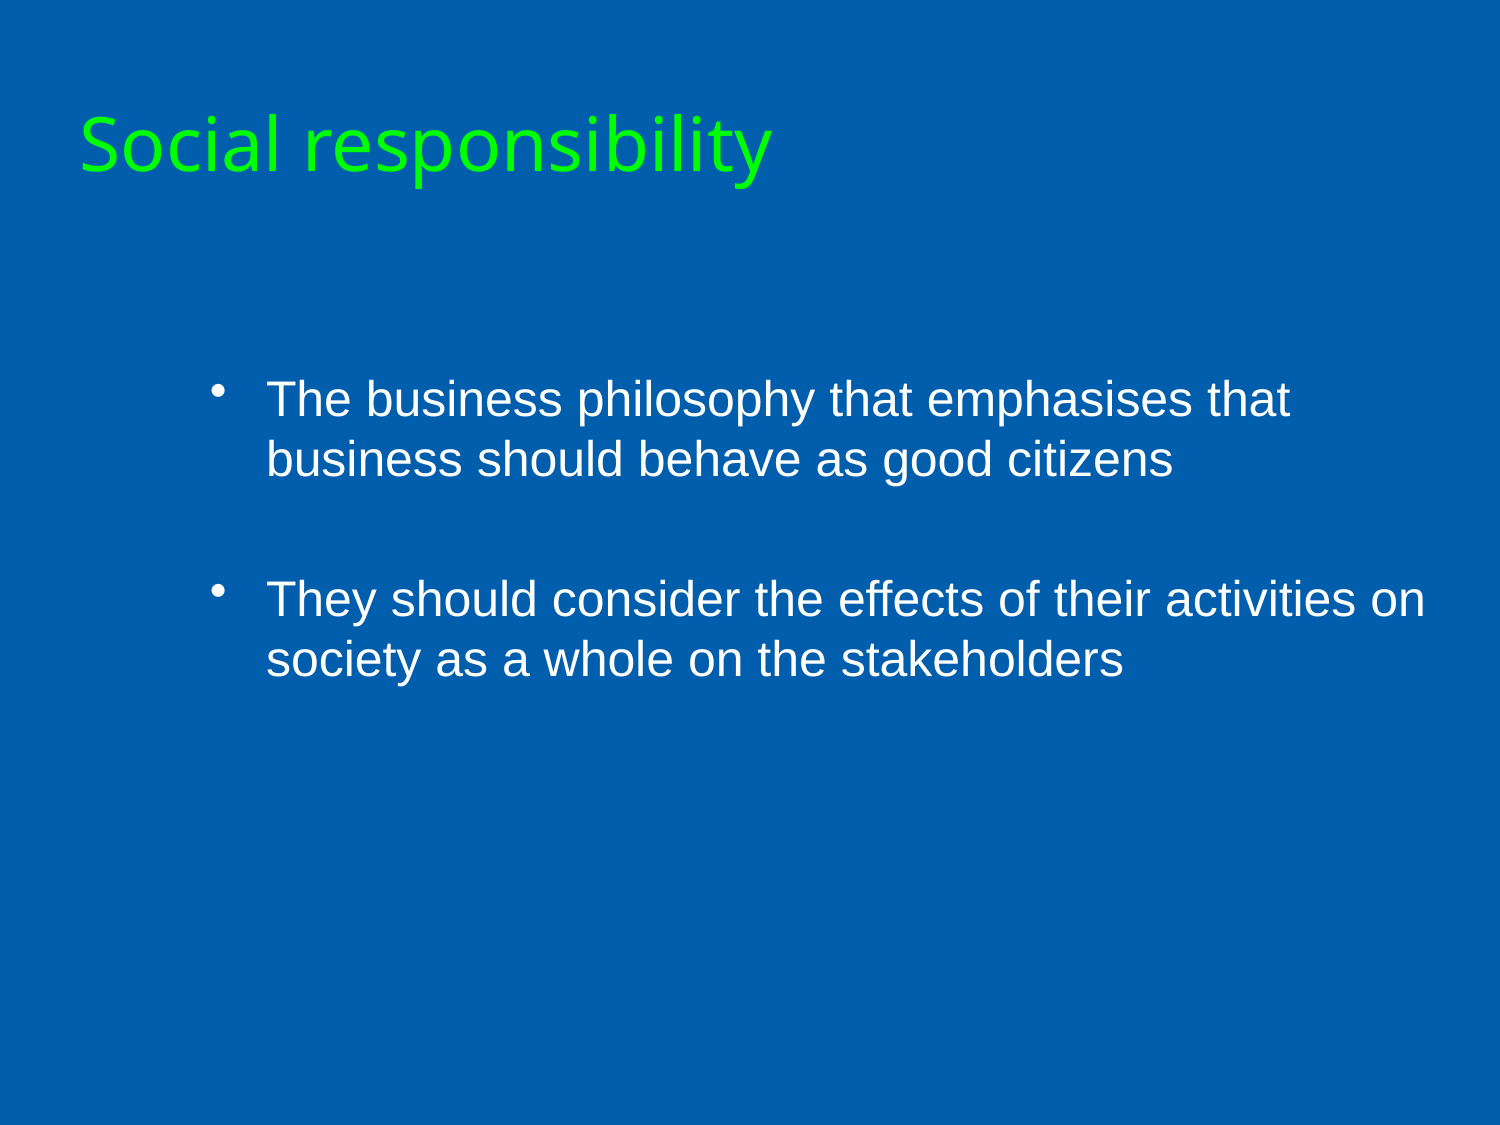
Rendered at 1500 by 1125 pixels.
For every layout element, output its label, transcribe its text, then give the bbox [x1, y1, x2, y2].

list The business philosophy that emphasises that business should behave as good citizens They should consider the effects of their activities on society as a whole on the stakeholders [194, 278, 1458, 930]
title Social responsibility [64, 66, 1328, 217]
